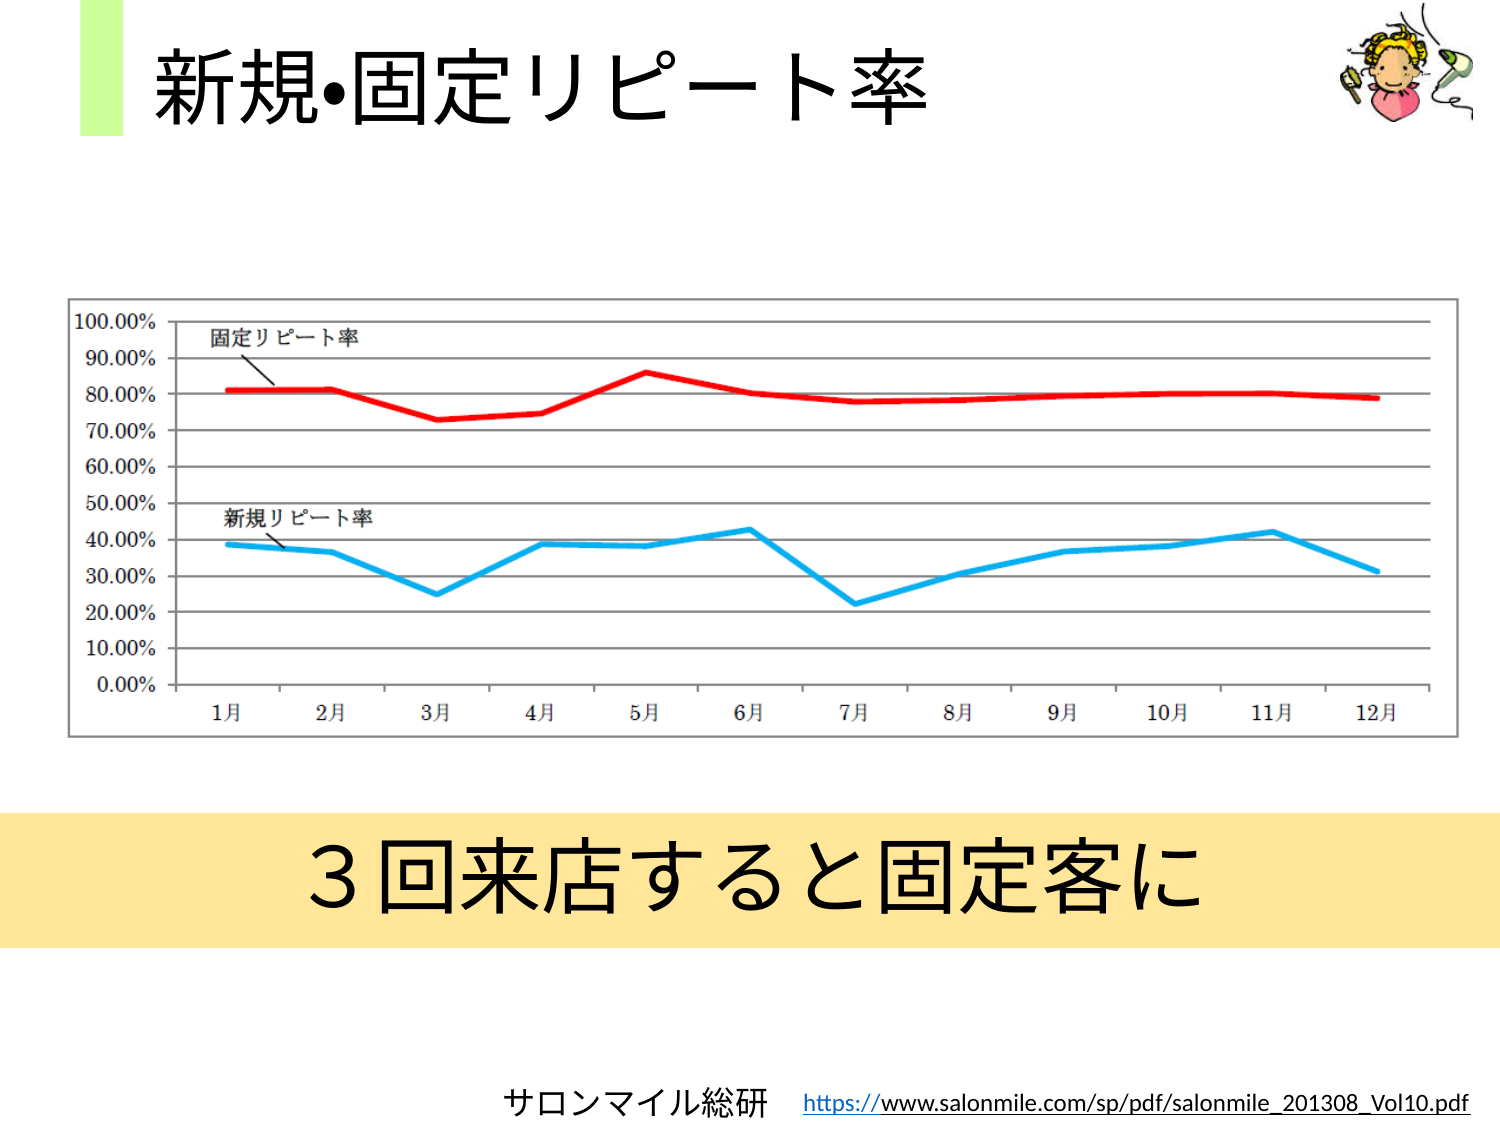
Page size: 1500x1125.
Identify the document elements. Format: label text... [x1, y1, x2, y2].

title 新規・固定リピート率 [138, 24, 1433, 160]
picture [1340, 2, 1473, 122]
text_box ３回来店すると固定客に [0, 812, 1500, 949]
picture [56, 290, 1500, 844]
text_box [79, 0, 124, 137]
text_box サロンマイル総研 [487, 1074, 784, 1125]
text_box https://www.salonmile.com/sp/pdf/salonmile_201308_Vol10.pdf [788, 1079, 1500, 1125]
